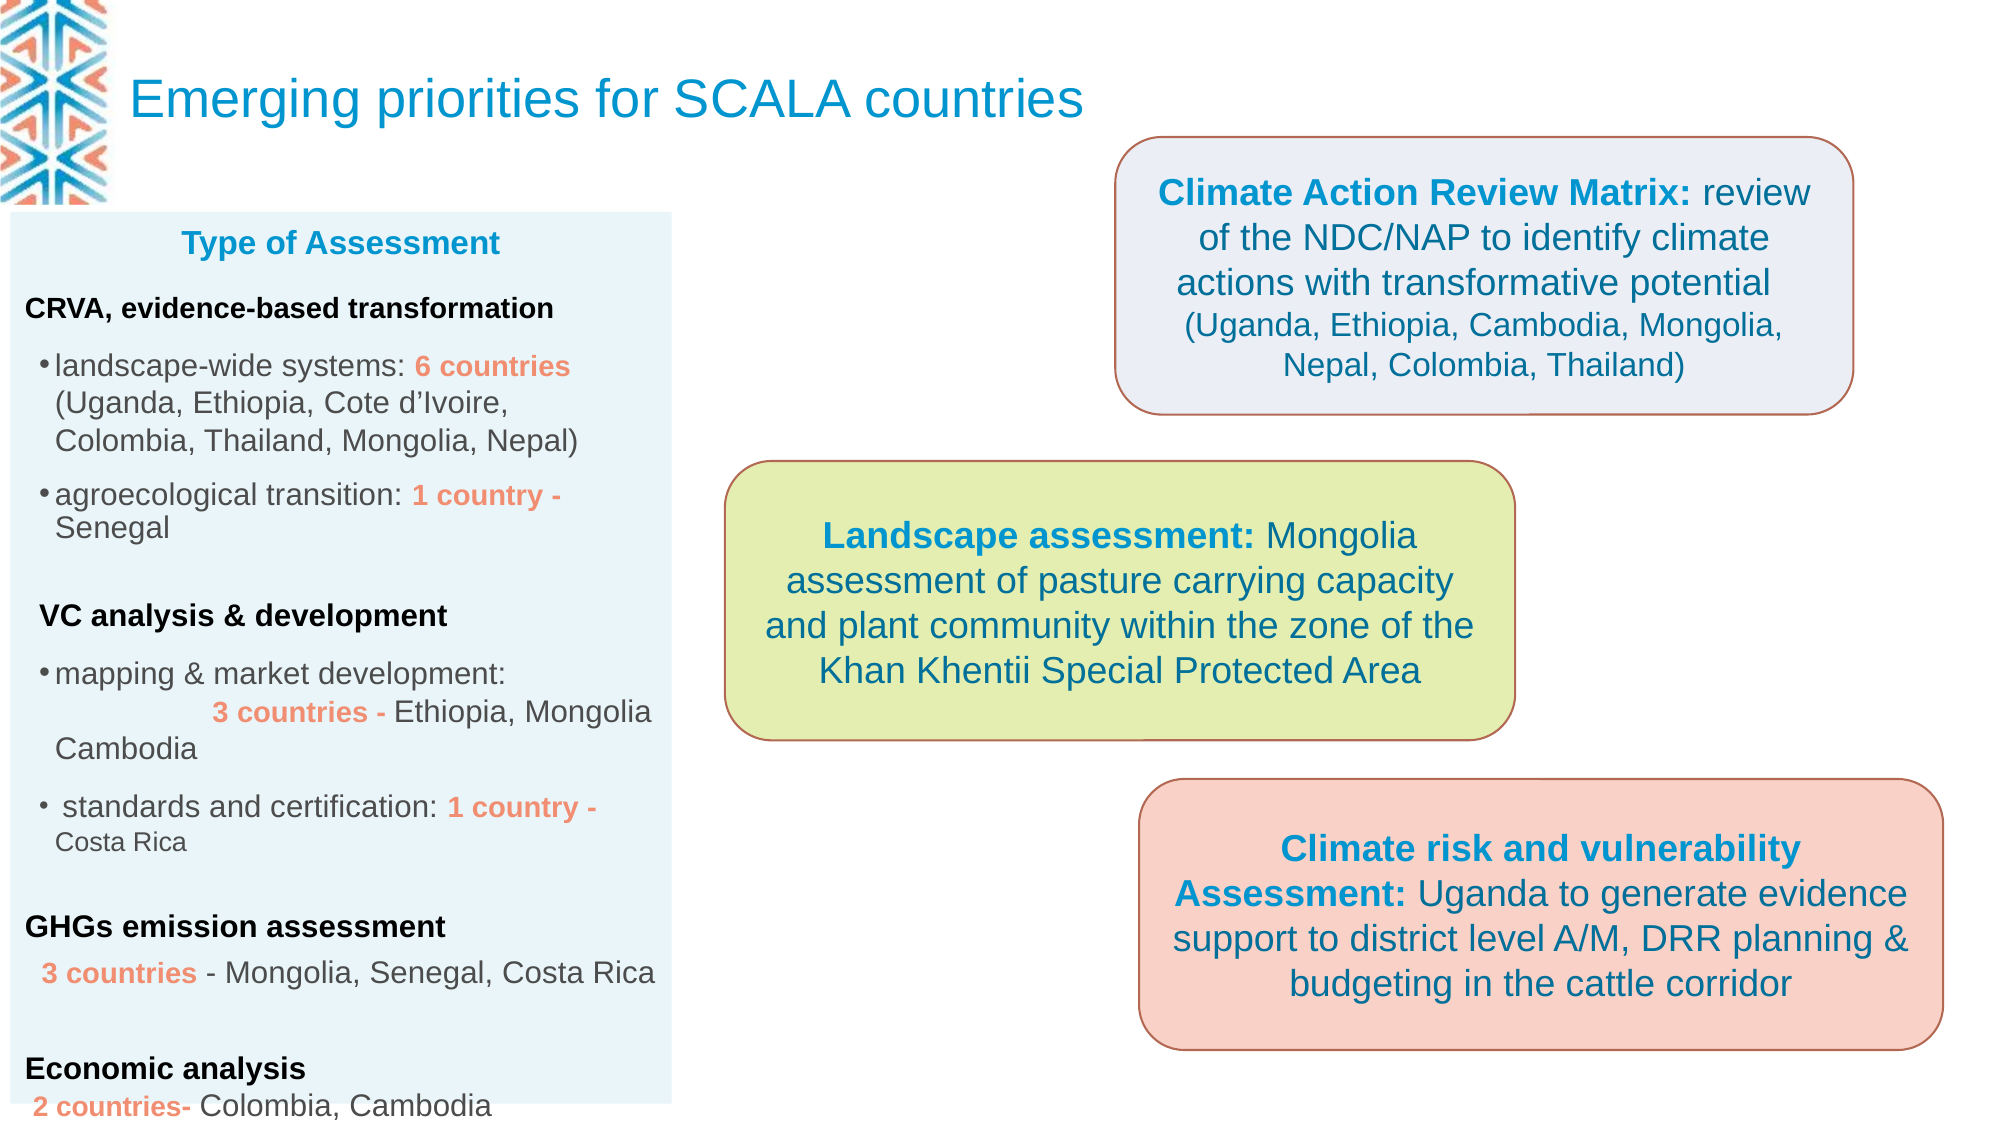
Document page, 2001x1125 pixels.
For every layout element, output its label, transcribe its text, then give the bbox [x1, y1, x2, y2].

text_box Climate risk and vulnerability Assessment: Uganda to generate evidence support to district level A/M, DRR planning & budgeting in the cattle corridor [1138, 777, 1945, 1052]
list Type of Assessment CRVA, evidence-based transformation landscape-wide systems: 6 countries (Uganda, Ethiopia, Cote d’Ivoire, Colombia, Thailand, Mongolia, Nepal) agroecological transition: 1 country - Senegal VC analysis & development mapping & market development: 3 countries - Ethiopia, Mongolia Cambodia standards and certification: 1 country - Costa Rica GHGs emission assessment 3 countries - Mongolia, Senegal, Costa Rica Economic analysis 2 countries- Colombia, Cambodia [10, 211, 672, 1104]
title Emerging priorities for SCALA countries [114, 39, 1458, 138]
text_box Climate Action Review Matrix: review of the NDC/NAP to identify climate actions with transformative potential (Uganda, Ethiopia, Cambodia, Mongolia, Nepal, Colombia, Thailand) [1114, 135, 1855, 416]
text_box Landscape assessment: Mongolia assessment of pasture carrying capacity and plant community within the zone of the Khan Khentii Special Protected Area [723, 459, 1517, 742]
picture [1, 0, 115, 204]
